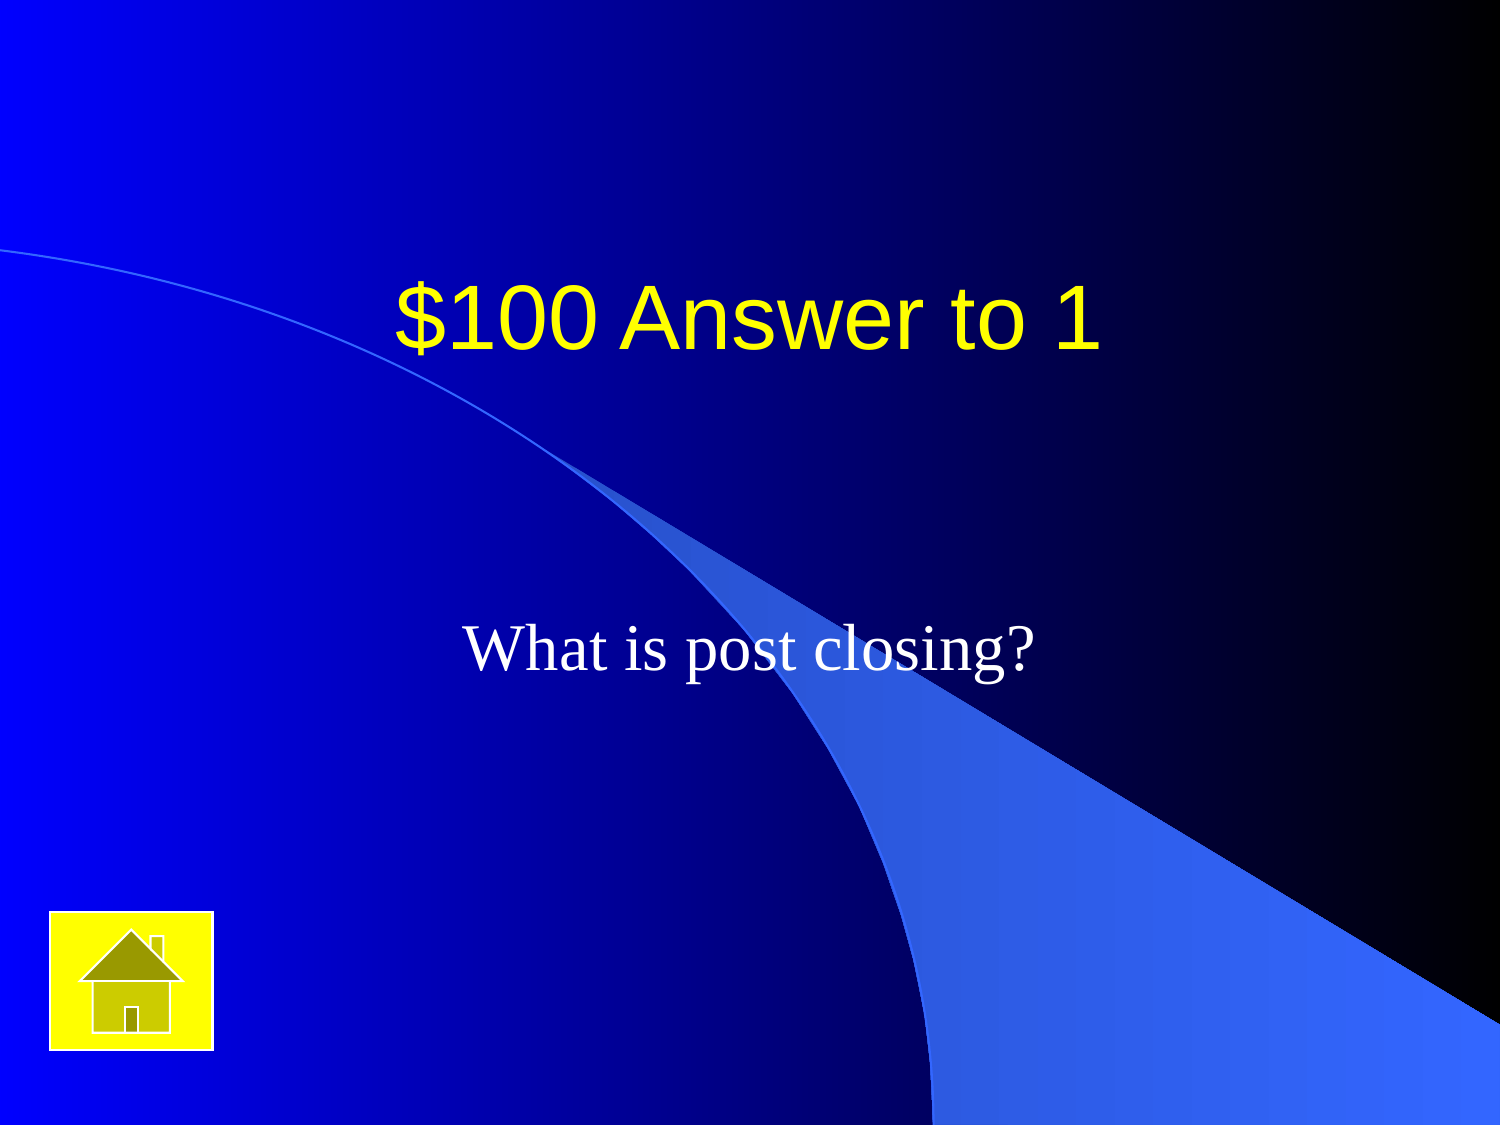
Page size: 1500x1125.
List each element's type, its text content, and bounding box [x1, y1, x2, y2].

title $100 Answer to 1 [112, 187, 1388, 376]
subtitle What is post closing? [112, 499, 1388, 788]
